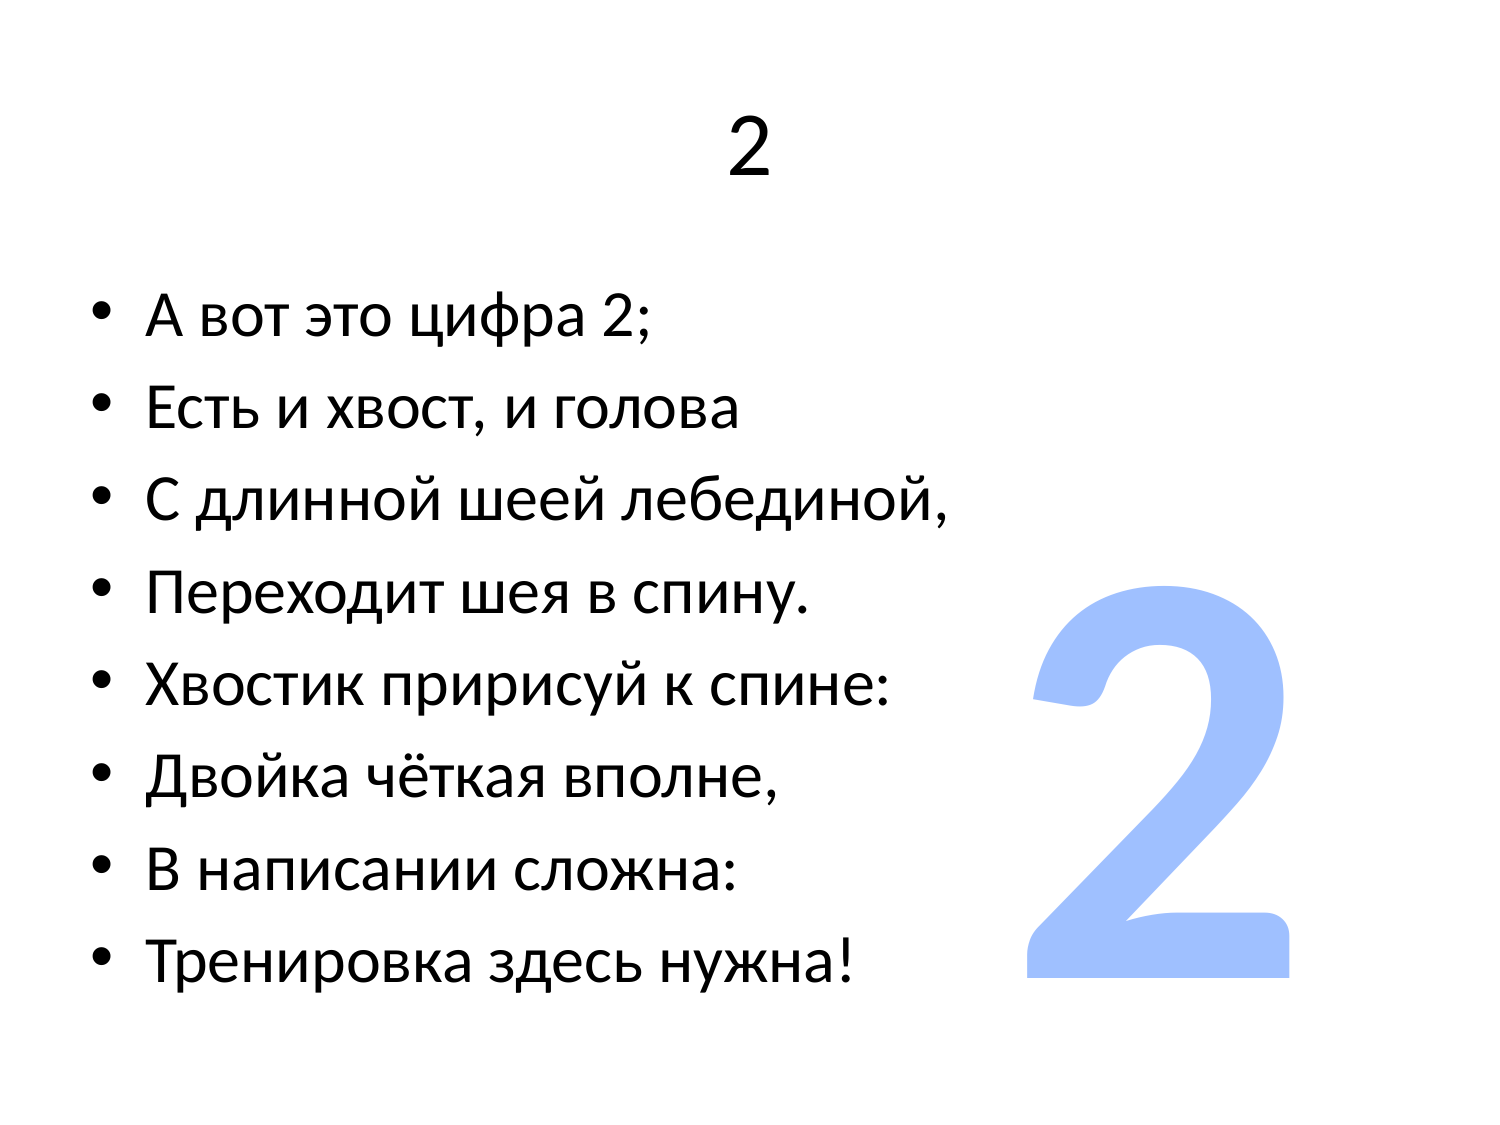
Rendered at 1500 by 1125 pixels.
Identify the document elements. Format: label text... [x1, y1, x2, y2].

text_box 2 [992, 373, 1326, 1106]
list А вот это цифра 2; Есть и хвост, и голова С длинной шеей лебединой, Переходит шея в спину. Хвостик пририсуй к спине: Двойка чёткая вполне, В написании сложна: Тренировка здесь нужна! [75, 262, 1425, 1005]
title 2 [75, 45, 1425, 233]
